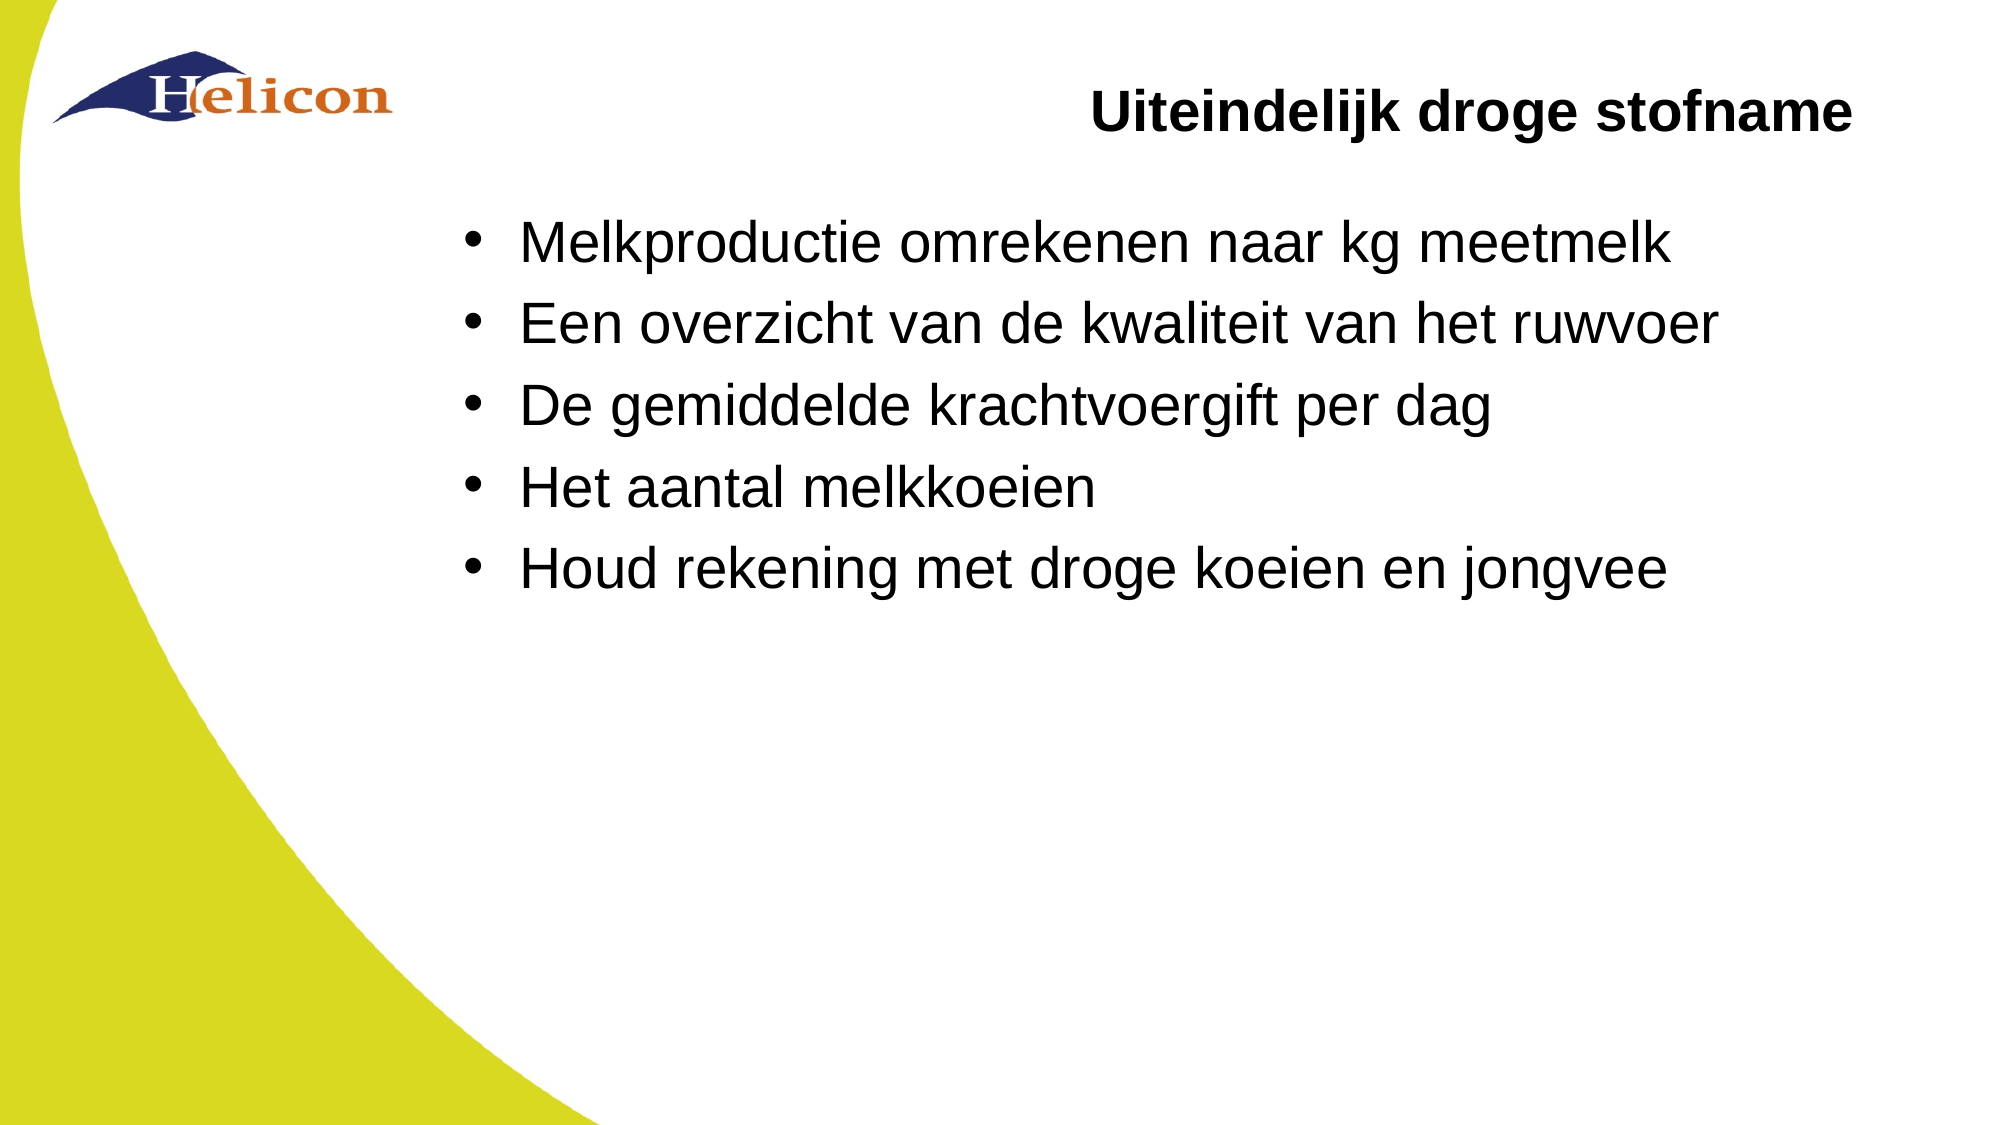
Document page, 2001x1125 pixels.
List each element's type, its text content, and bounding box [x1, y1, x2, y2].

picture [0, 0, 2000, 1125]
title Uiteindelijk droge stofname [432, 54, 1887, 161]
list Melkproductie omrekenen naar kg meetmelk Een overzicht van de kwaliteit van het ruwvoer De gemiddelde krachtvoergift per dag Het aantal melkkoeien Houd rekening met droge koeien en jongvee [448, 196, 1900, 1005]
